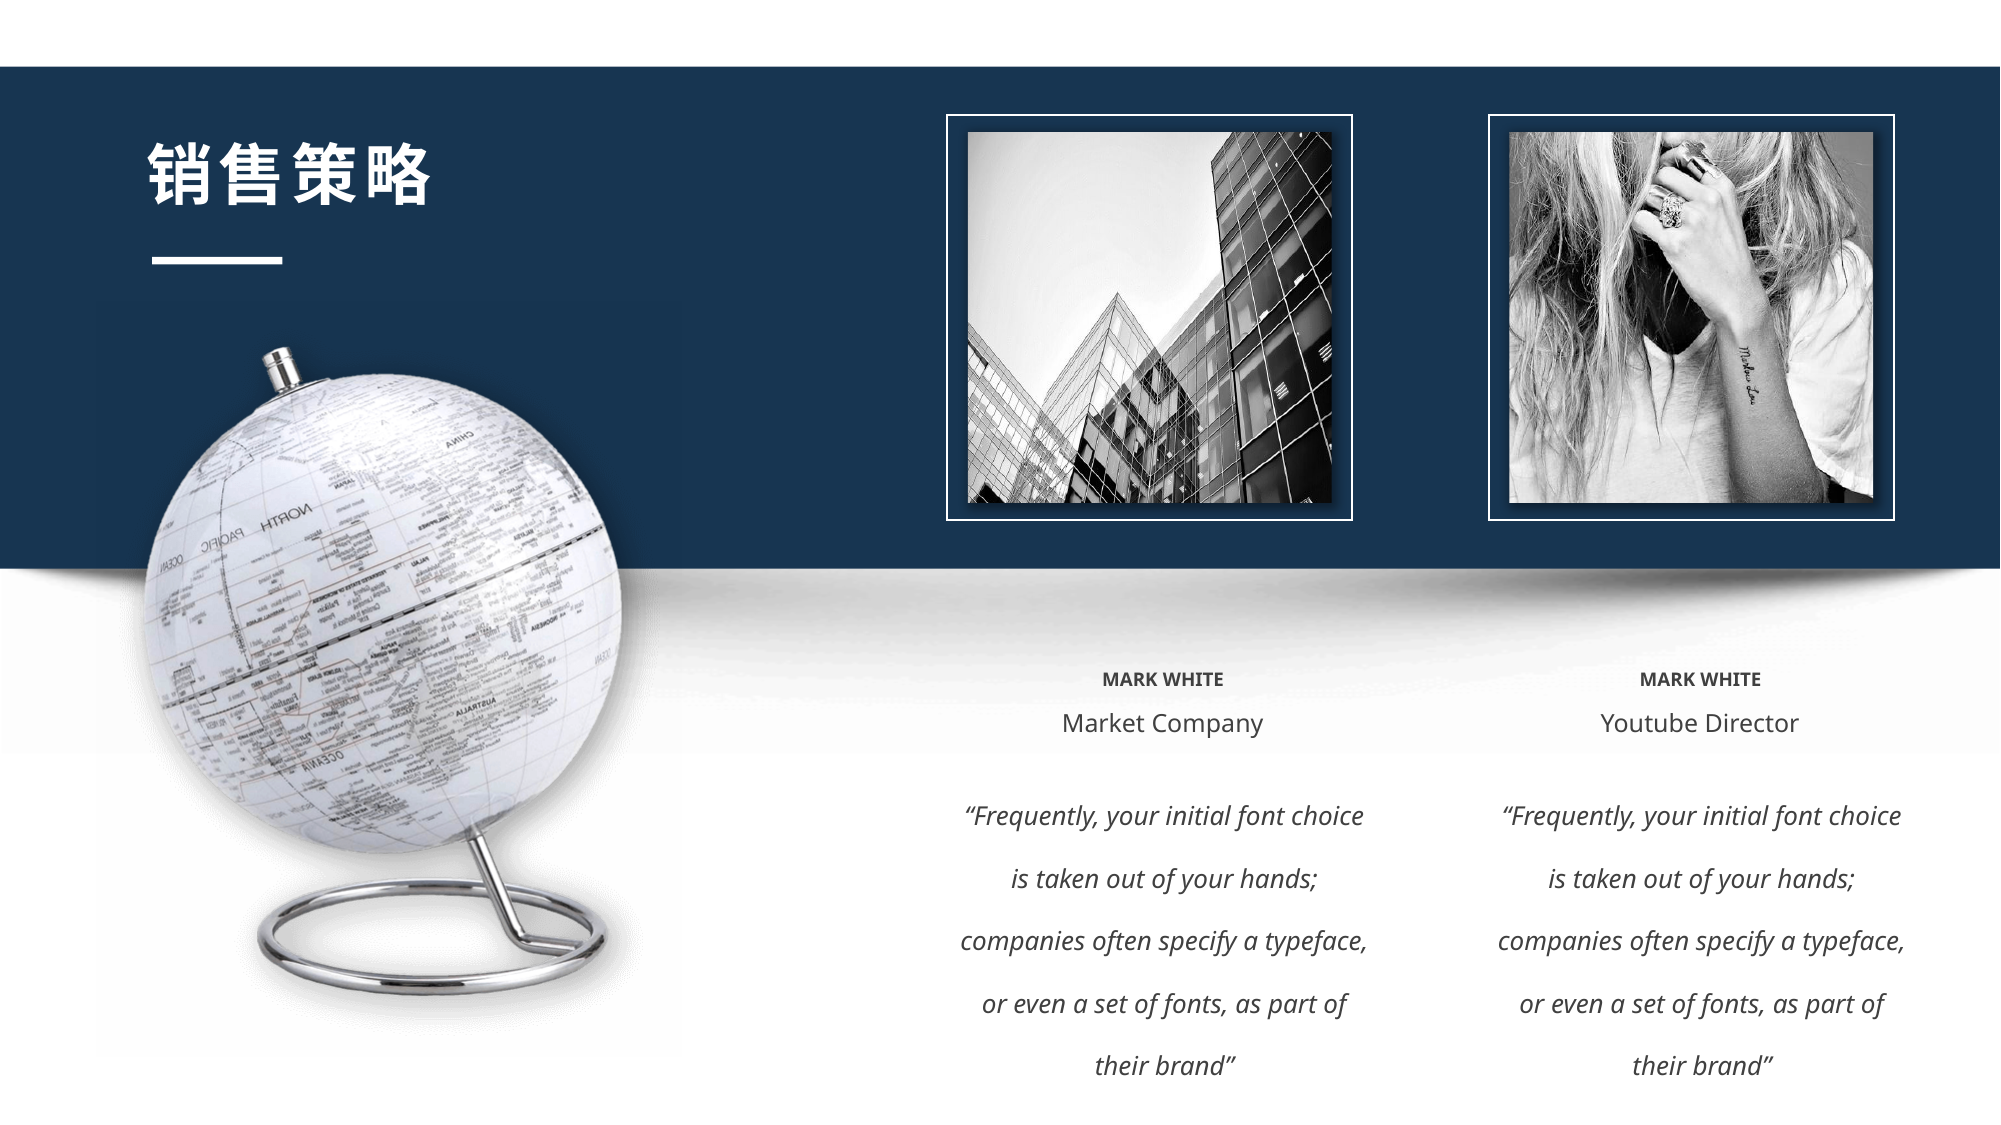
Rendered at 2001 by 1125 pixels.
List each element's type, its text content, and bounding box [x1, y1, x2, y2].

text_box “Frequently, your initial font choice is taken out of your hands; companies often specify a typeface, or even a set of fonts, as part of their brand” [1484, 759, 1920, 1090]
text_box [1488, 115, 1894, 699]
text_box “Frequently, your initial font choice is taken out of your hands; companies often specify a typeface, or even a set of fonts, as part of their brand” [947, 759, 1382, 1090]
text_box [0, 66, 2000, 754]
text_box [947, 115, 1353, 521]
picture [96, 301, 682, 1057]
